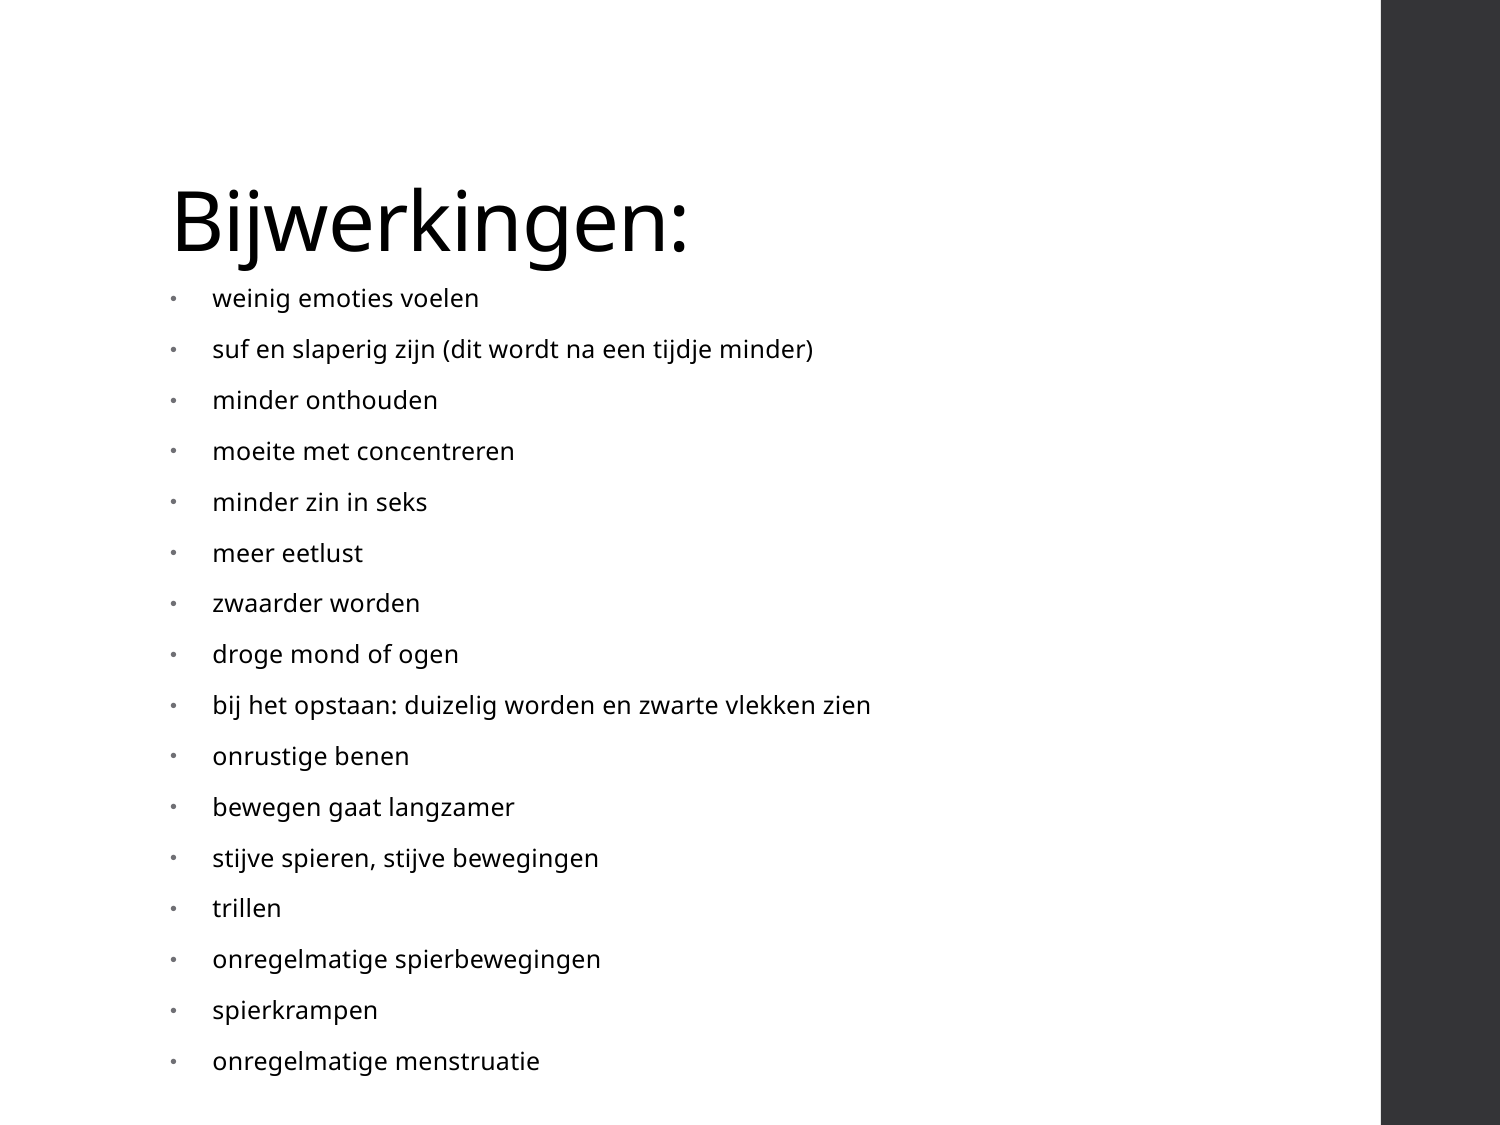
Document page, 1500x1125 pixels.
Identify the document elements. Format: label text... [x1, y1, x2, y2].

list weinig emoties voelen suf en slaperig zijn (dit wordt na een tijdje minder) minder onthouden moeite met concentreren minder zin in seks meer eetlust zwaarder worden droge mond of ogen bij het opstaan: duizelig worden en zwarte vlekken zien onrustige benen bewegen gaat langzamer stijve spieren, stijve bewegingen trillen onregelmatige spierbewegingen spierkrampen onregelmatige menstruatie [155, 277, 1213, 1094]
title Bijwerkingen: [155, 60, 1348, 278]
